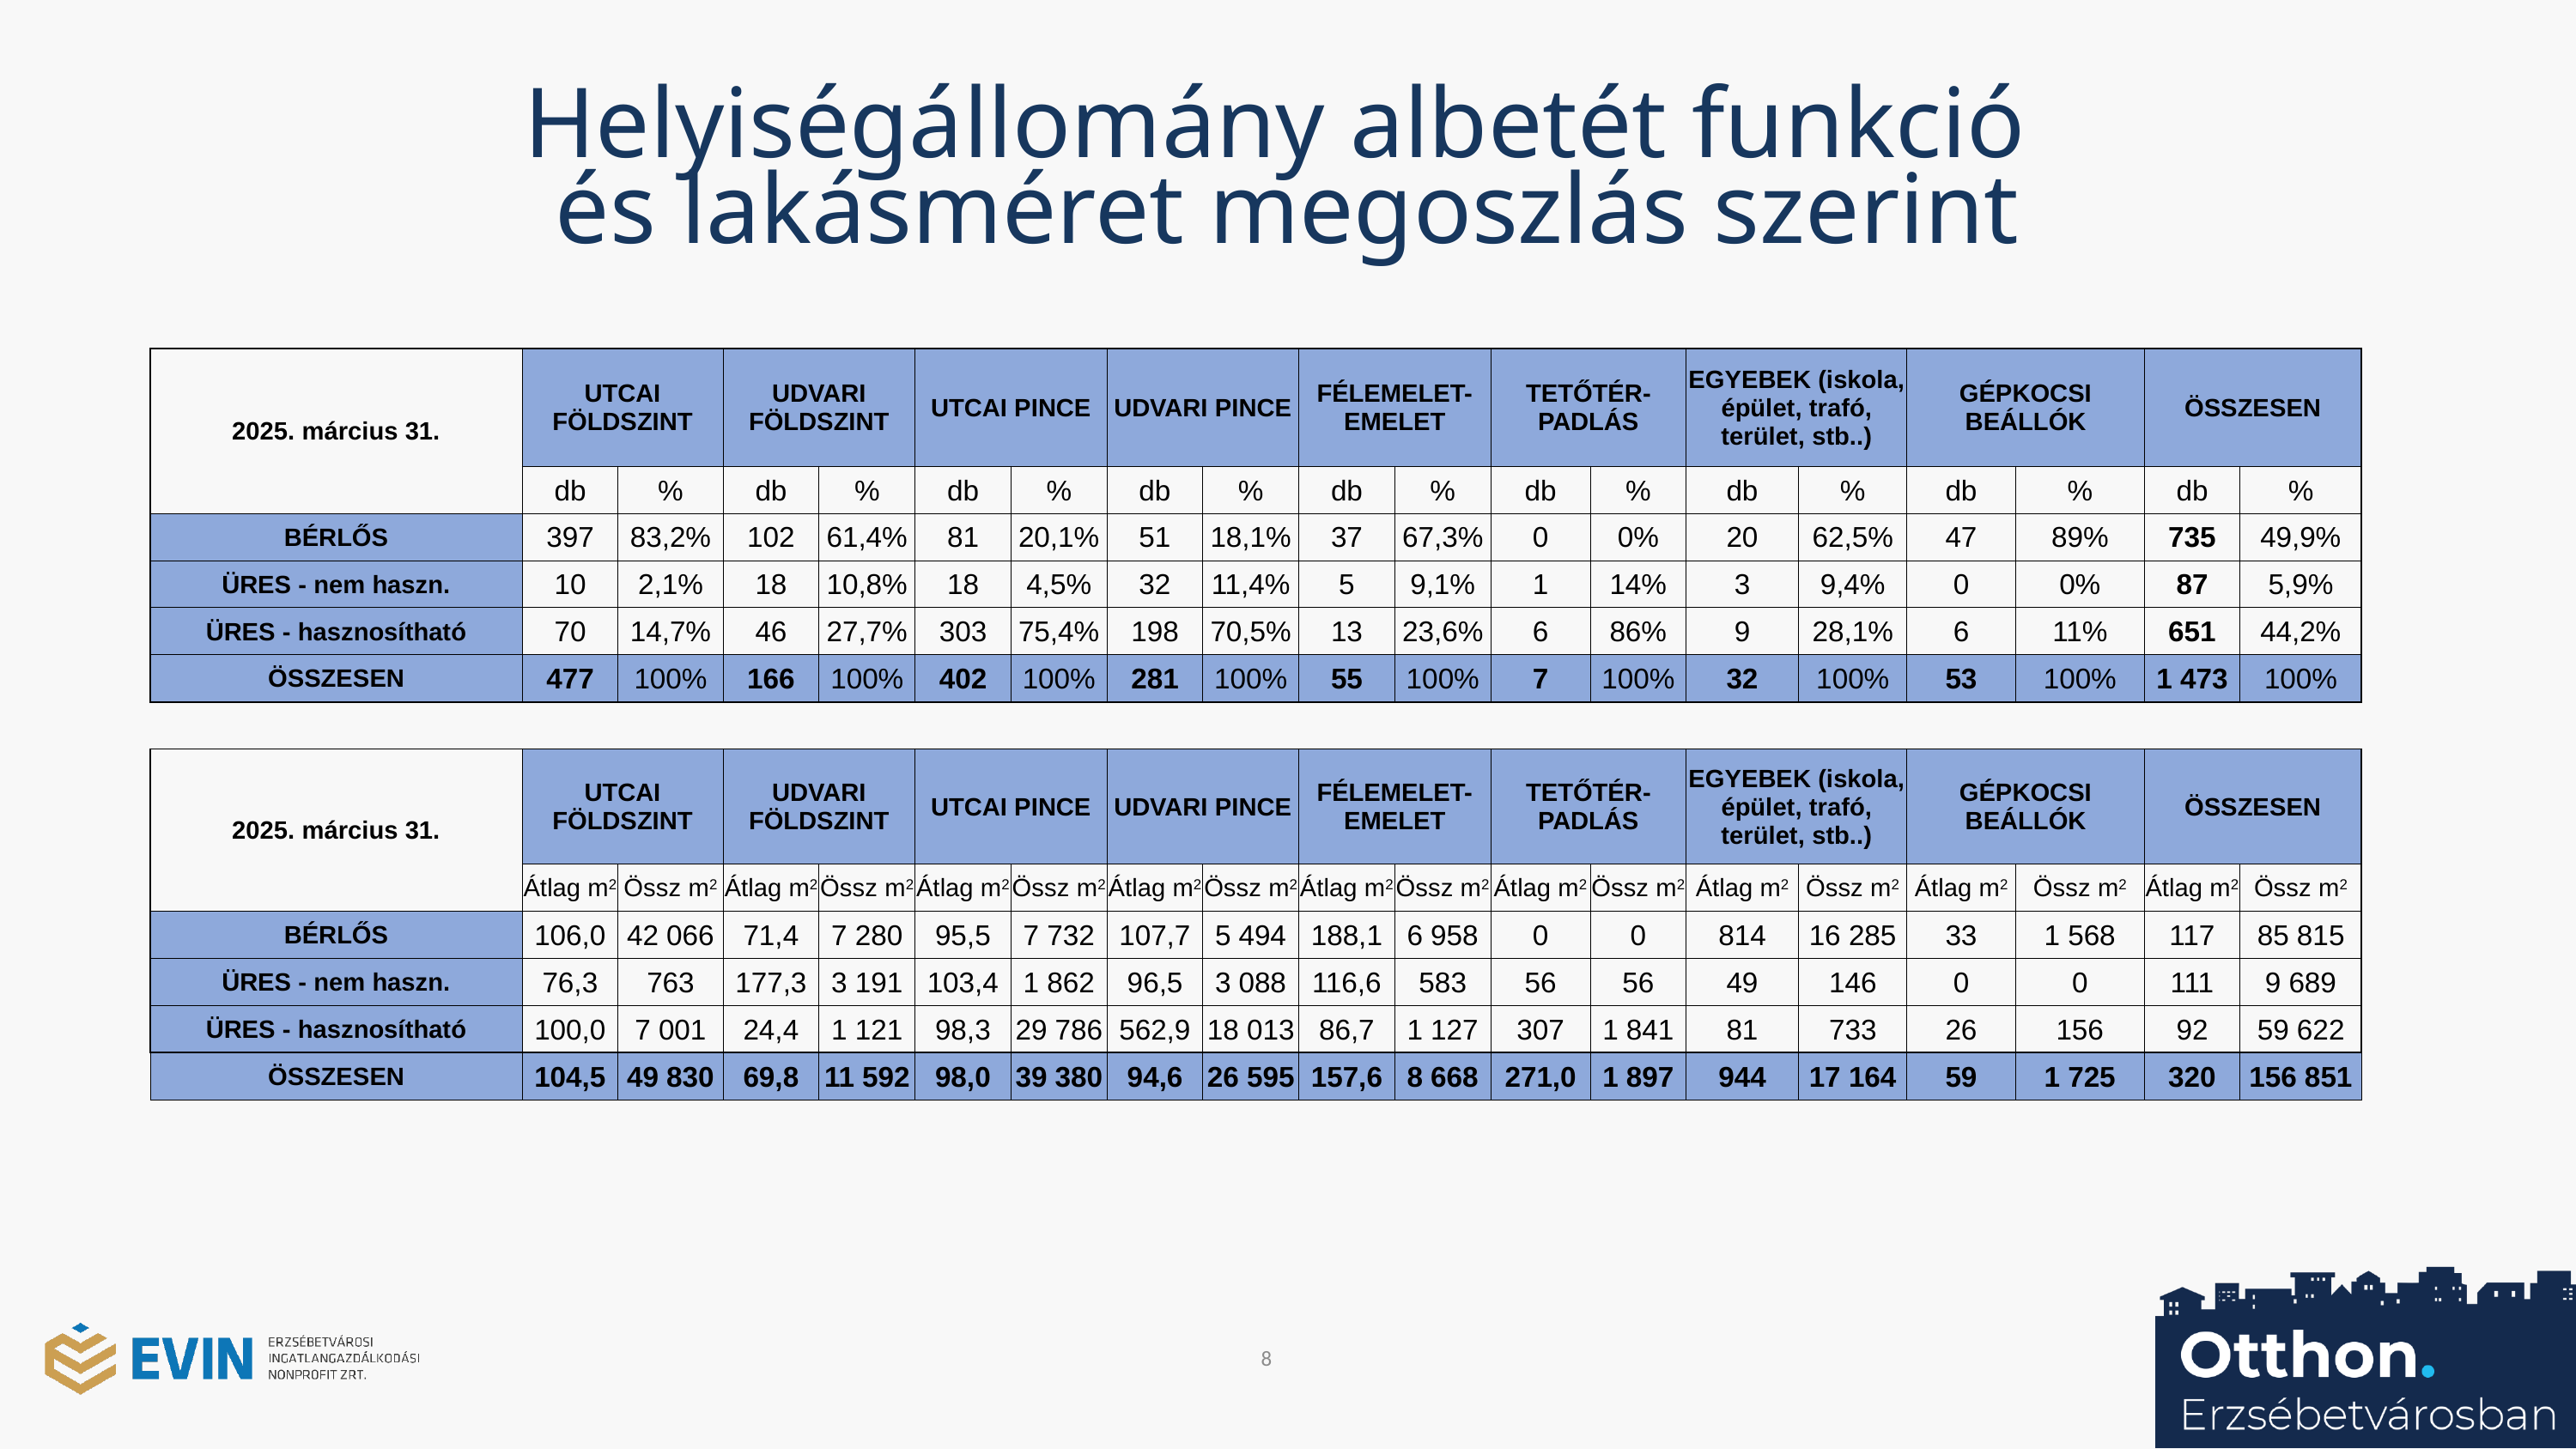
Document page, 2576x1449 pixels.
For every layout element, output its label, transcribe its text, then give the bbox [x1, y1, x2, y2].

table_cell Átlag m2 [1686, 864, 1798, 911]
table_cell 102 [724, 514, 818, 561]
table_cell 95,5 [915, 912, 1011, 958]
table_cell [1491, 703, 1590, 749]
table_cell db [1299, 467, 1394, 513]
table_cell 8 668 [1395, 1053, 1491, 1100]
table_cell 651 [2145, 608, 2239, 654]
table_cell 44,2% [2240, 608, 2360, 654]
table_cell 28,1% [1799, 608, 1906, 654]
table_cell 23,6% [1395, 608, 1491, 654]
table_cell 157,6 [1299, 1053, 1394, 1100]
table_cell 27,7% [819, 608, 914, 654]
table_cell 55 [1299, 655, 1394, 701]
table_cell 47 [1907, 514, 2015, 561]
table_cell 4,5% [1012, 561, 1107, 607]
table_cell Átlag m2 [1907, 864, 2015, 911]
table_cell 0 [1907, 561, 2015, 607]
table_cell Átlag m2 [523, 864, 617, 911]
table_cell [1907, 703, 2015, 749]
table_cell 146 [1799, 959, 1906, 1005]
table_cell 61,4% [819, 514, 914, 561]
table_cell % [2240, 467, 2360, 513]
table_cell Össz m2 [819, 864, 914, 911]
table_cell 281 [1108, 655, 1202, 701]
table_cell 49 830 [618, 1053, 723, 1100]
table_cell UDVARI PINCE [1108, 749, 1298, 864]
table_cell 51 [1108, 514, 1202, 561]
table_cell Össz m2 [2016, 864, 2144, 911]
table_cell 100% [2016, 655, 2144, 701]
table_cell 735 [2145, 514, 2239, 561]
table_cell 86% [1591, 608, 1686, 654]
table_cell 6 [1907, 608, 2015, 654]
table_cell BÉRLŐS [151, 912, 522, 958]
table_cell [1299, 703, 1394, 749]
table_cell 16 285 [1799, 912, 1906, 958]
table_cell BÉRLŐS [151, 514, 522, 561]
table_cell 5,9% [2240, 561, 2360, 607]
table_cell 9 689 [2240, 959, 2360, 1005]
table_cell [1203, 703, 1299, 749]
table_cell 10 [523, 561, 617, 607]
table_cell 29 786 [1012, 1006, 1107, 1052]
table_cell 320 [2145, 1053, 2239, 1100]
table_cell 75,4% [1012, 608, 1107, 654]
table_cell 33 [1907, 912, 2015, 958]
table_cell 32 [1108, 561, 1202, 607]
table_cell Össz m2 [1591, 864, 1686, 911]
table_cell 26 595 [1203, 1053, 1298, 1100]
table_cell 188,1 [1299, 912, 1394, 958]
table_cell [1107, 703, 1203, 749]
table_cell db [1907, 467, 2015, 513]
table_cell 11% [2016, 608, 2144, 654]
table_cell TETŐTÉR-PADLÁS [1492, 749, 1686, 864]
table_cell UTCAI PINCE [915, 749, 1107, 864]
table_cell 11 592 [819, 1053, 914, 1100]
table_cell 3 088 [1203, 959, 1298, 1005]
table_cell UTCAI FÖLDSZINT [523, 749, 723, 864]
table_cell 76,3 [523, 959, 617, 1005]
table_cell 9,1% [1395, 561, 1491, 607]
table_cell 7 280 [819, 912, 914, 958]
table_cell 81 [915, 514, 1011, 561]
table_header GÉPKOCSI BEÁLLÓK [1907, 349, 2144, 466]
table_cell 0 [2016, 959, 2144, 1005]
table_cell 14% [1591, 561, 1686, 607]
table_cell ÖSSZESEN [2145, 749, 2360, 864]
text_box Helyiségállomány albetét funkció és lakásméret megoszlás szerint [177, 91, 2399, 264]
table_cell 402 [915, 655, 1011, 701]
table_cell 9,4% [1799, 561, 1906, 607]
table_cell 166 [724, 655, 818, 701]
table_cell 117 [2145, 912, 2239, 958]
table_cell 26 [1907, 1006, 2015, 1052]
table_header ÖSSZESEN [2145, 349, 2360, 466]
table_cell 1 [1492, 561, 1590, 607]
table_cell 42 066 [618, 912, 723, 958]
table_header UTCAI PINCE [915, 349, 1107, 466]
table_cell [618, 703, 723, 749]
table_cell 107,7 [1108, 912, 1202, 958]
picture [2154, 1266, 2576, 1448]
table_cell [2144, 703, 2240, 749]
table_cell 2,1% [618, 561, 723, 607]
table_cell 104,5 [523, 1053, 617, 1100]
table_cell 100% [1395, 655, 1491, 701]
table_cell 17 164 [1799, 1053, 1906, 1100]
table_cell % [618, 467, 723, 513]
table_cell 49 [1686, 959, 1798, 1005]
table_header UDVARI FÖLDSZINT [724, 349, 914, 466]
table_cell 944 [1686, 1053, 1798, 1100]
table_cell ÜRES - hasznosítható [151, 608, 522, 654]
table_cell 7 [1492, 655, 1590, 701]
table_header UDVARI PINCE [1108, 349, 1298, 466]
table_cell Össz m2 [1395, 864, 1491, 911]
table_cell 53 [1907, 655, 2015, 701]
table_cell 14,7% [618, 608, 723, 654]
table_cell % [819, 467, 914, 513]
table_cell ÜRES - hasznosítható [151, 1006, 522, 1052]
table_cell Össz m2 [1012, 864, 1107, 911]
table_cell 100% [1203, 655, 1298, 701]
table_cell 100,0 [523, 1006, 617, 1052]
table_cell 94,6 [1108, 1053, 1202, 1100]
table_cell 20,1% [1012, 514, 1107, 561]
table_cell 303 [915, 608, 1011, 654]
table_cell % [1203, 467, 1298, 513]
table_cell [2240, 703, 2361, 749]
table_cell [723, 703, 819, 749]
table_cell 307 [1492, 1006, 1590, 1052]
slide_number 8 [1115, 1331, 1417, 1384]
table_cell Átlag m2 [1108, 864, 1202, 911]
table_cell 100% [618, 655, 723, 701]
table_cell [150, 703, 522, 749]
table_cell 18 [915, 561, 1011, 607]
table_cell % [1395, 467, 1491, 513]
table_cell % [1591, 467, 1686, 513]
table_cell 67,3% [1395, 514, 1491, 561]
table_cell 18 [724, 561, 818, 607]
table_cell % [2016, 467, 2144, 513]
table_cell ÜRES - nem haszn. [151, 959, 522, 1005]
table_cell Össz m2 [618, 864, 723, 911]
table_cell 18,1% [1203, 514, 1298, 561]
table_cell 32 [1686, 655, 1798, 701]
table_header UTCAI FÖLDSZINT [523, 349, 723, 466]
table_cell 116,6 [1299, 959, 1394, 1005]
table_cell 85 815 [2240, 912, 2360, 958]
table_cell 20 [1686, 514, 1798, 561]
table_cell Össz m2 [1799, 864, 1906, 911]
table_cell 177,3 [724, 959, 818, 1005]
table_cell 81 [1686, 1006, 1798, 1052]
table_cell 100% [819, 655, 914, 701]
table_cell [1686, 703, 1798, 749]
table_cell 106,0 [523, 912, 617, 958]
table_cell 6 958 [1395, 912, 1491, 958]
table_cell 7 732 [1012, 912, 1107, 958]
table_cell 1 841 [1591, 1006, 1686, 1052]
table_cell 562,9 [1108, 1006, 1202, 1052]
table_cell 89% [2016, 514, 2144, 561]
table_cell 5 [1299, 561, 1394, 607]
table_cell 198 [1108, 608, 1202, 654]
table_cell Átlag m2 [2145, 864, 2239, 911]
table_cell 814 [1686, 912, 1798, 958]
table_cell 1 121 [819, 1006, 914, 1052]
table_cell db [2145, 467, 2239, 513]
table_cell 100% [1591, 655, 1686, 701]
table_cell 100% [1012, 655, 1107, 701]
table_cell ÖSSZESEN [151, 655, 522, 701]
table_cell 18 013 [1203, 1006, 1298, 1052]
table_cell Össz m2 [1203, 864, 1298, 911]
table_cell [915, 703, 1011, 749]
table_cell 13 [1299, 608, 1394, 654]
table_cell ÜRES - nem haszn. [151, 561, 522, 607]
table_header TETŐTÉR-PADLÁS [1492, 349, 1686, 466]
table_cell 69,8 [724, 1053, 818, 1100]
table_cell [1798, 703, 1907, 749]
table_cell 9 [1686, 608, 1798, 654]
table_cell Átlag m2 [1492, 864, 1590, 911]
table_cell 5 494 [1203, 912, 1298, 958]
table_cell 37 [1299, 514, 1394, 561]
table_cell % [1799, 467, 1906, 513]
table_cell 1 862 [1012, 959, 1107, 1005]
table_header FÉLEMELET-EMELET [1299, 349, 1491, 466]
table_cell 100% [1799, 655, 1906, 701]
table_cell 86,7 [1299, 1006, 1394, 1052]
table_cell 70 [523, 608, 617, 654]
table_cell 583 [1395, 959, 1491, 1005]
table_cell 62,5% [1799, 514, 1906, 561]
table_cell 10,8% [819, 561, 914, 607]
table_cell 0 [1591, 912, 1686, 958]
table_cell [1590, 703, 1686, 749]
table_cell [1011, 703, 1107, 749]
table_cell 59 [1907, 1053, 2015, 1100]
table_cell db [1686, 467, 1798, 513]
table_cell [819, 703, 915, 749]
table_cell 397 [523, 514, 617, 561]
table_cell 763 [618, 959, 723, 1005]
table_cell 3 191 [819, 959, 914, 1005]
table_cell Átlag m2 [724, 864, 818, 911]
table_cell 70,5% [1203, 608, 1298, 654]
table_cell db [1492, 467, 1590, 513]
table_cell db [523, 467, 617, 513]
table_cell 71,4 [724, 912, 818, 958]
table_cell 3 [1686, 561, 1798, 607]
table_cell 56 [1591, 959, 1686, 1005]
table_header EGYEBEK (iskola, épület, trafó, terület, stb..) [1686, 349, 1906, 466]
table_cell 100% [2240, 655, 2360, 701]
table_cell [1394, 703, 1491, 749]
table_cell 156 851 [2240, 1053, 2361, 1100]
table_cell 0 [1492, 514, 1590, 561]
table_cell FÉLEMELET-EMELET [1299, 749, 1491, 864]
table_cell UDVARI FÖLDSZINT [724, 749, 914, 864]
table_cell 0% [2016, 561, 2144, 607]
table_cell 96,5 [1108, 959, 1202, 1005]
table_cell db [1108, 467, 1202, 513]
table_cell 1 473 [2145, 655, 2239, 701]
table_cell Átlag m2 [1299, 864, 1394, 911]
table_cell 11,4% [1203, 561, 1298, 607]
table_cell 271,0 [1492, 1053, 1590, 1100]
picture [5, 1304, 448, 1412]
table_cell 1 897 [1591, 1053, 1686, 1100]
table_cell 83,2% [618, 514, 723, 561]
table_cell GÉPKOCSI BEÁLLÓK [1907, 749, 2144, 864]
table_cell 46 [724, 608, 818, 654]
table_cell % [1012, 467, 1107, 513]
table_header 2025. március 31. [151, 349, 522, 513]
table_cell 1 725 [2016, 1053, 2144, 1100]
table_cell 733 [1799, 1006, 1906, 1052]
table_cell 39 380 [1012, 1053, 1107, 1100]
table_cell 87 [2145, 561, 2239, 607]
table_cell 0 [1492, 912, 1590, 958]
table_cell 24,4 [724, 1006, 818, 1052]
table_cell 103,4 [915, 959, 1011, 1005]
table_cell db [915, 467, 1011, 513]
table_cell 156 [2016, 1006, 2144, 1052]
table_cell 56 [1492, 959, 1590, 1005]
table_cell EGYEBEK (iskola, épület, trafó, terület, stb..) [1686, 749, 1906, 864]
table_cell 98,0 [915, 1053, 1011, 1100]
table_cell 59 622 [2240, 1006, 2360, 1052]
table_cell [522, 703, 618, 749]
table_cell 92 [2145, 1006, 2239, 1052]
table_cell 49,9% [2240, 514, 2360, 561]
table_cell 6 [1492, 608, 1590, 654]
table_cell [2015, 703, 2144, 749]
table_cell db [724, 467, 818, 513]
table_cell 111 [2145, 959, 2239, 1005]
table_cell 477 [523, 655, 617, 701]
table_cell 2025. március 31. [151, 749, 522, 911]
table_cell 1 568 [2016, 912, 2144, 958]
table_cell ÖSSZESEN [151, 1053, 522, 1100]
table_cell 0 [1907, 959, 2015, 1005]
table_cell 1 127 [1395, 1006, 1491, 1052]
table_cell 98,3 [915, 1006, 1011, 1052]
table_cell Átlag m2 [915, 864, 1011, 911]
table_cell Össz m2 [2240, 864, 2360, 911]
table_cell 7 001 [618, 1006, 723, 1052]
table_cell 0% [1591, 514, 1686, 561]
